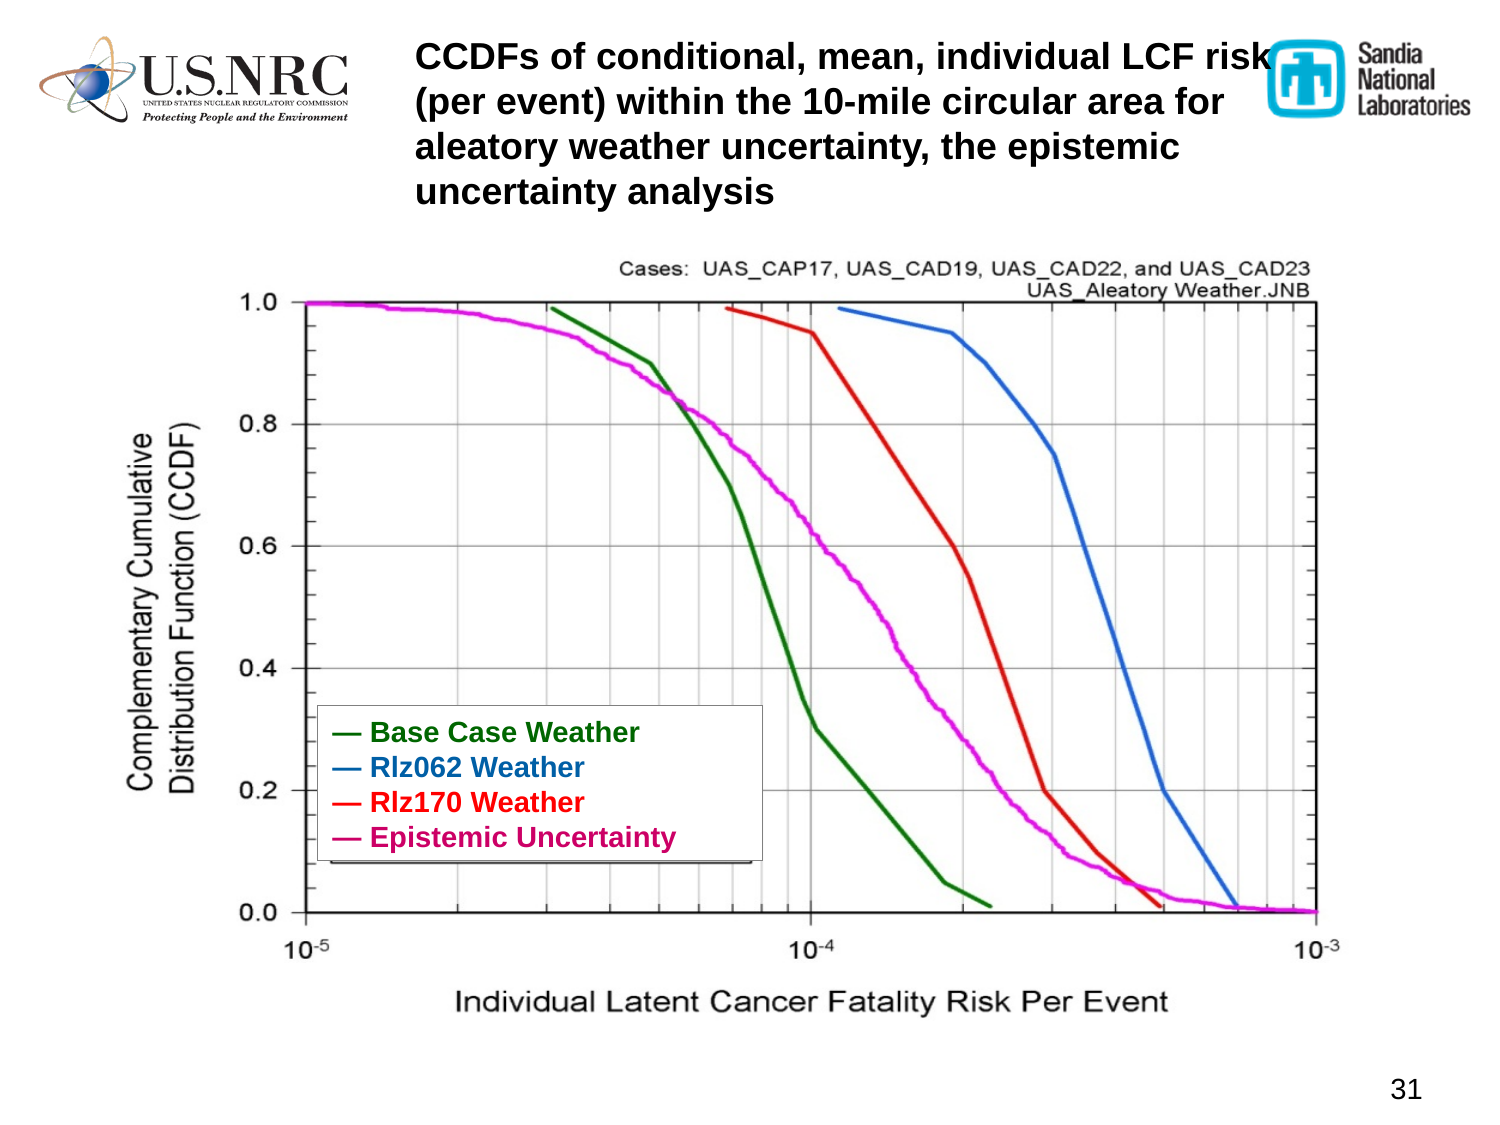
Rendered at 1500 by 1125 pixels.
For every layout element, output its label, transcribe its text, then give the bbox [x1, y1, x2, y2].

picture [112, 249, 1351, 1026]
title CCDFs of conditional, mean, individual LCF risk (per event) within the 10‑mile circular area for aleatory weather uncertainty, the epistemic uncertainty analysis [399, 24, 1338, 113]
picture [1262, 33, 1475, 126]
slide_number 31 [1353, 1062, 1461, 1113]
picture [37, 33, 350, 126]
